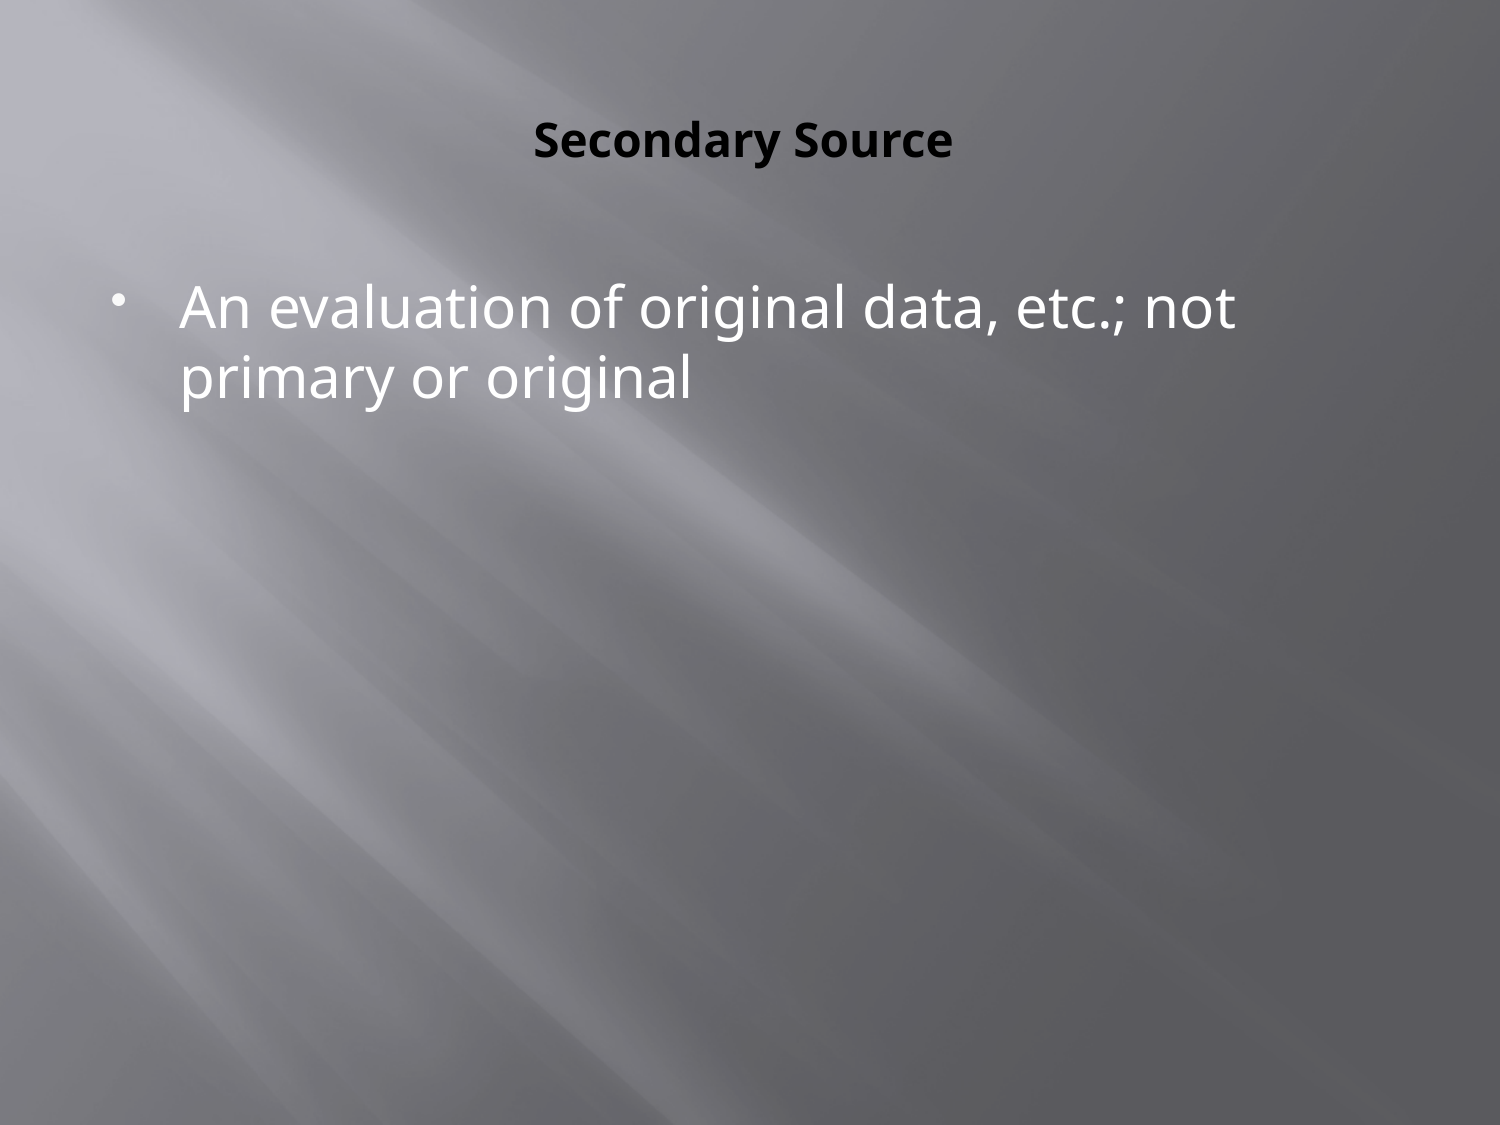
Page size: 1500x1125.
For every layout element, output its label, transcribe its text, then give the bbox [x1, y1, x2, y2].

title Secondary Source [75, 45, 1425, 233]
list An evaluation of original data, etc.; not primary or original [75, 262, 1425, 1035]
